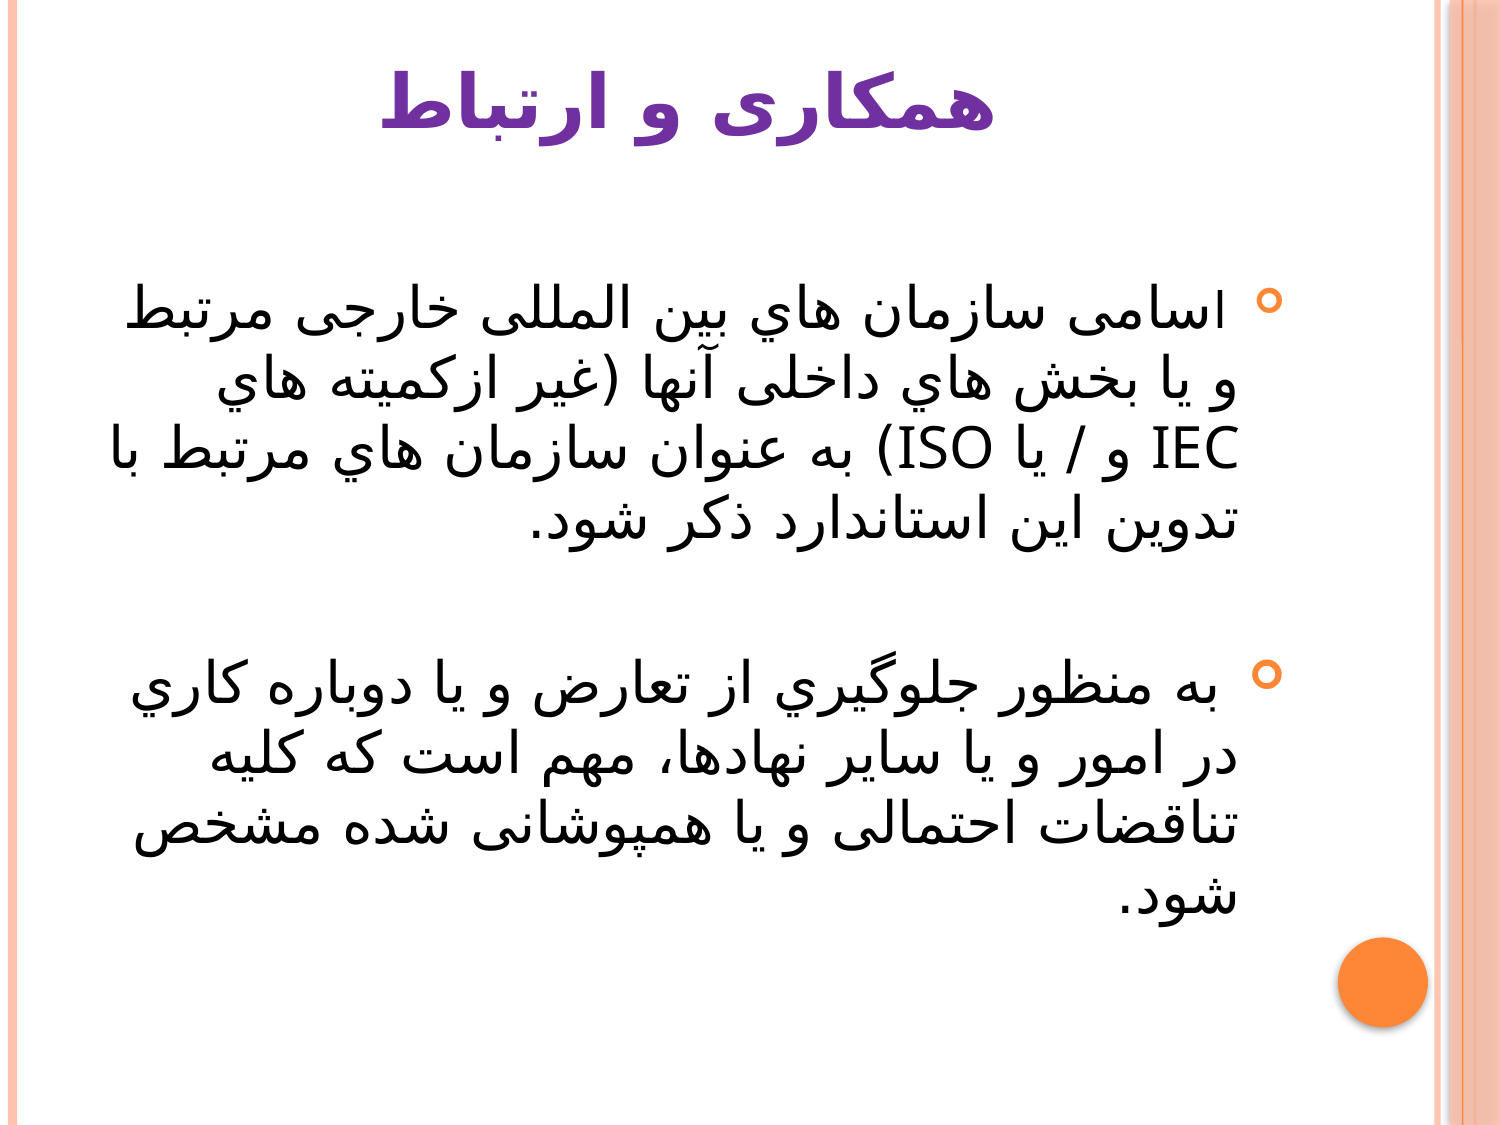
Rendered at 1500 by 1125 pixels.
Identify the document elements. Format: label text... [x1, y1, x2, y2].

title همکاری و ارتباط [75, 45, 1300, 233]
list اسامی سازمان هاي بین المللی خارجی مرتبط و یا بخش هاي داخلی آنها (غیر ازکمیته هاي IEC و / یا ISO) به عنوان سازمان هاي مرتبط با تدوین این استاندارد ذکر شود. به منظور جلوگیري از تعارض و یا دوباره کاري در امور و یا سایر نهادها، مهم است که کلیه تناقضات احتمالی و یا همپوشانی شده مشخص شود. [75, 262, 1300, 1062]
